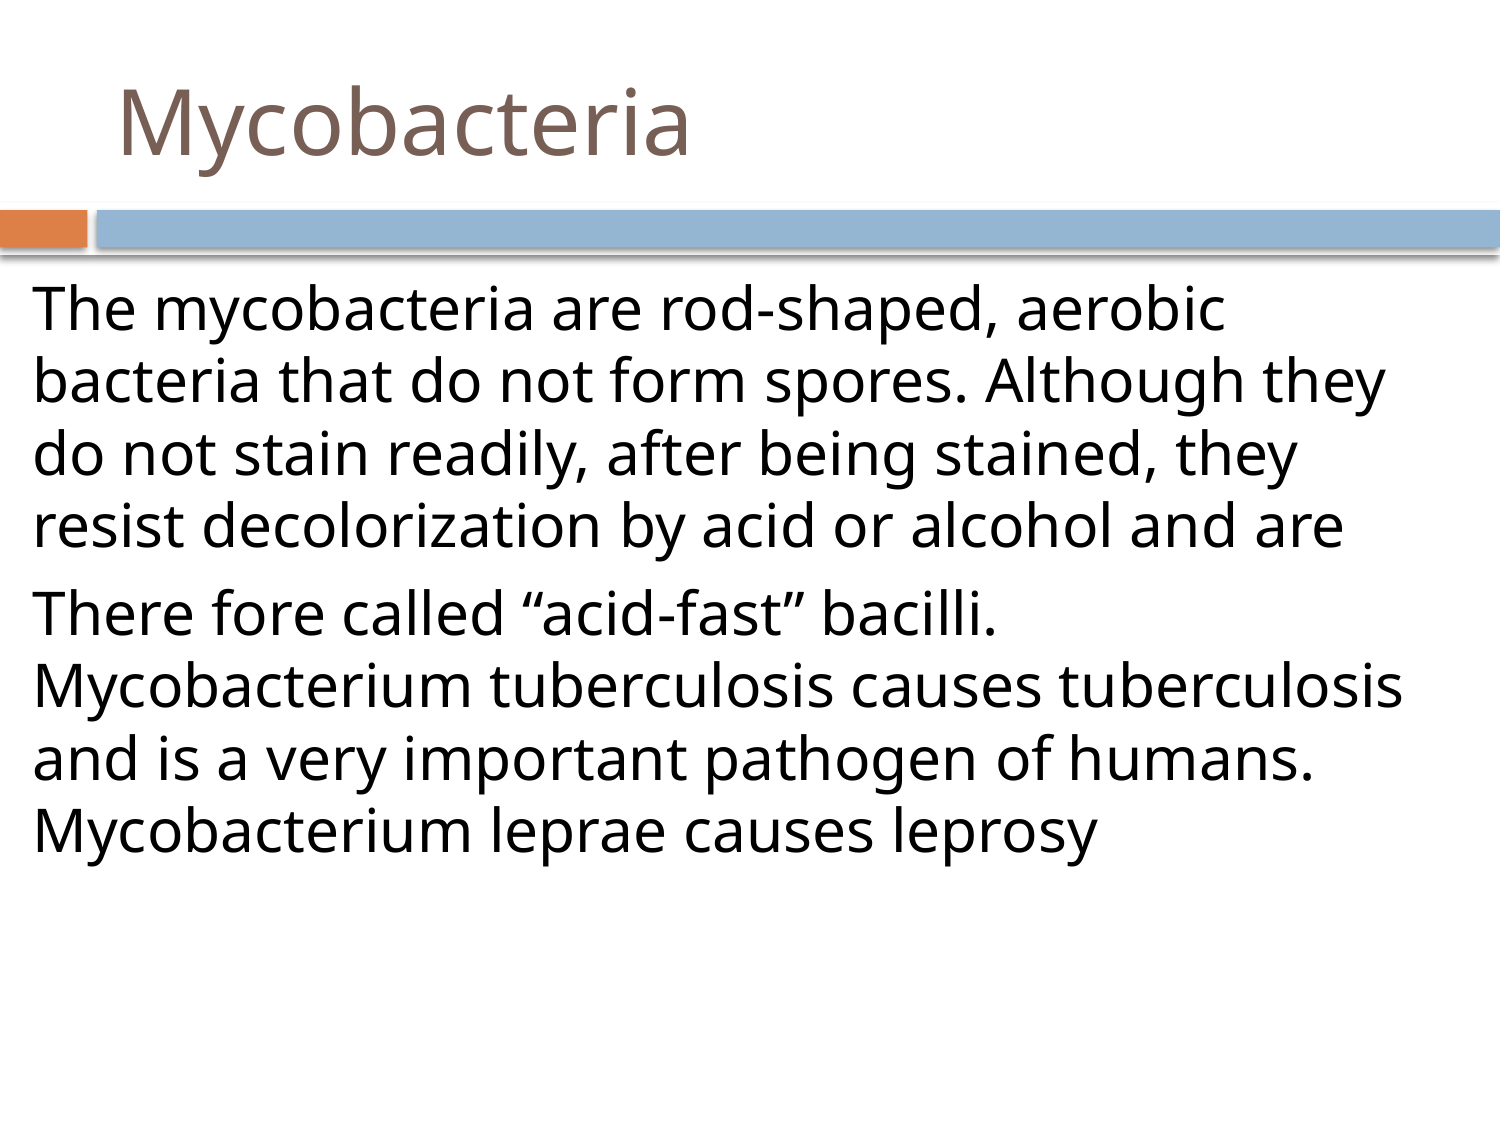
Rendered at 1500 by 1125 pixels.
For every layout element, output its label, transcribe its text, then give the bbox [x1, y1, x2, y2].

title Mycobacteria [100, 37, 1438, 200]
list The mycobacteria are rod-shaped, aerobic bacteria that do not form spores. Although they do not stain readily, after being stained, they resist decolorization by acid or alcohol and are There fore called “acid-fast” bacilli. Mycobacterium tuberculosis causes tuberculosis and is a very important pathogen of humans. Mycobacterium leprae causes leprosy [17, 262, 1459, 1005]
